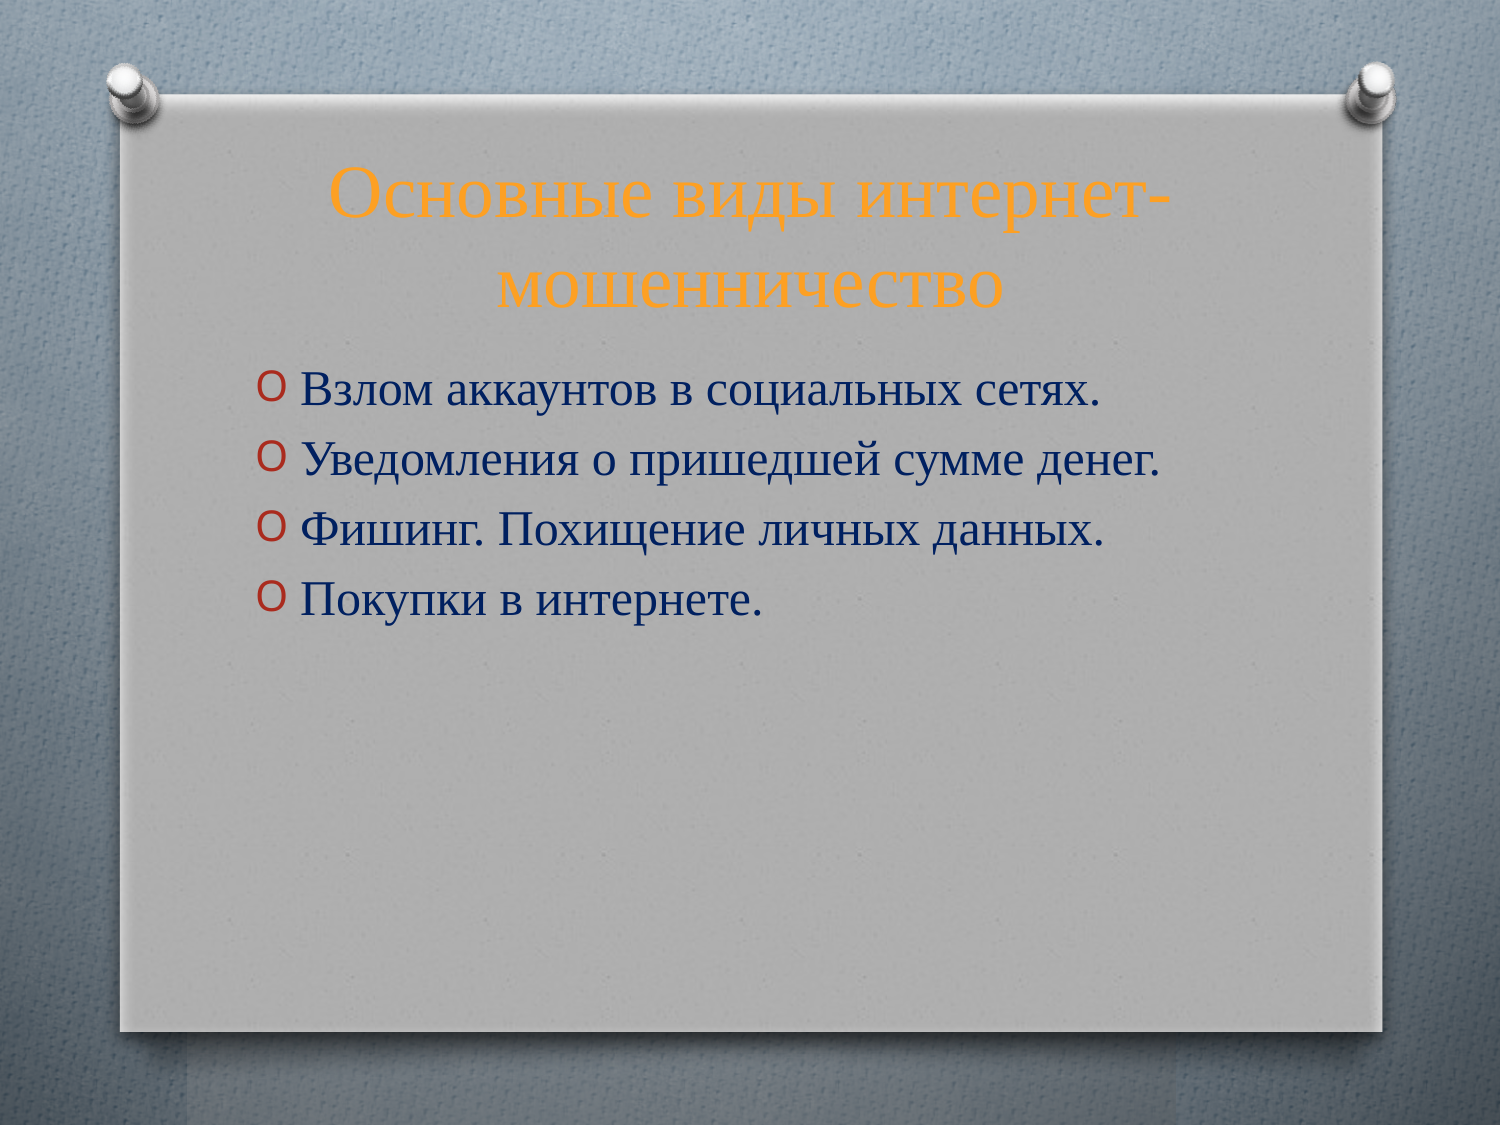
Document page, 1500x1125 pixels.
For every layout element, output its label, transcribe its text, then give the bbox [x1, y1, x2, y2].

picture [1317, 35, 1439, 156]
title Основные виды интернет-мошенничество [179, 134, 1323, 332]
list Взлом аккаунтов в социальных сетях. Уведомления о пришедшей сумме денег. Фишинг. Похищение личных данных. Покупки в интернете. [240, 347, 1257, 939]
picture [75, 29, 198, 153]
